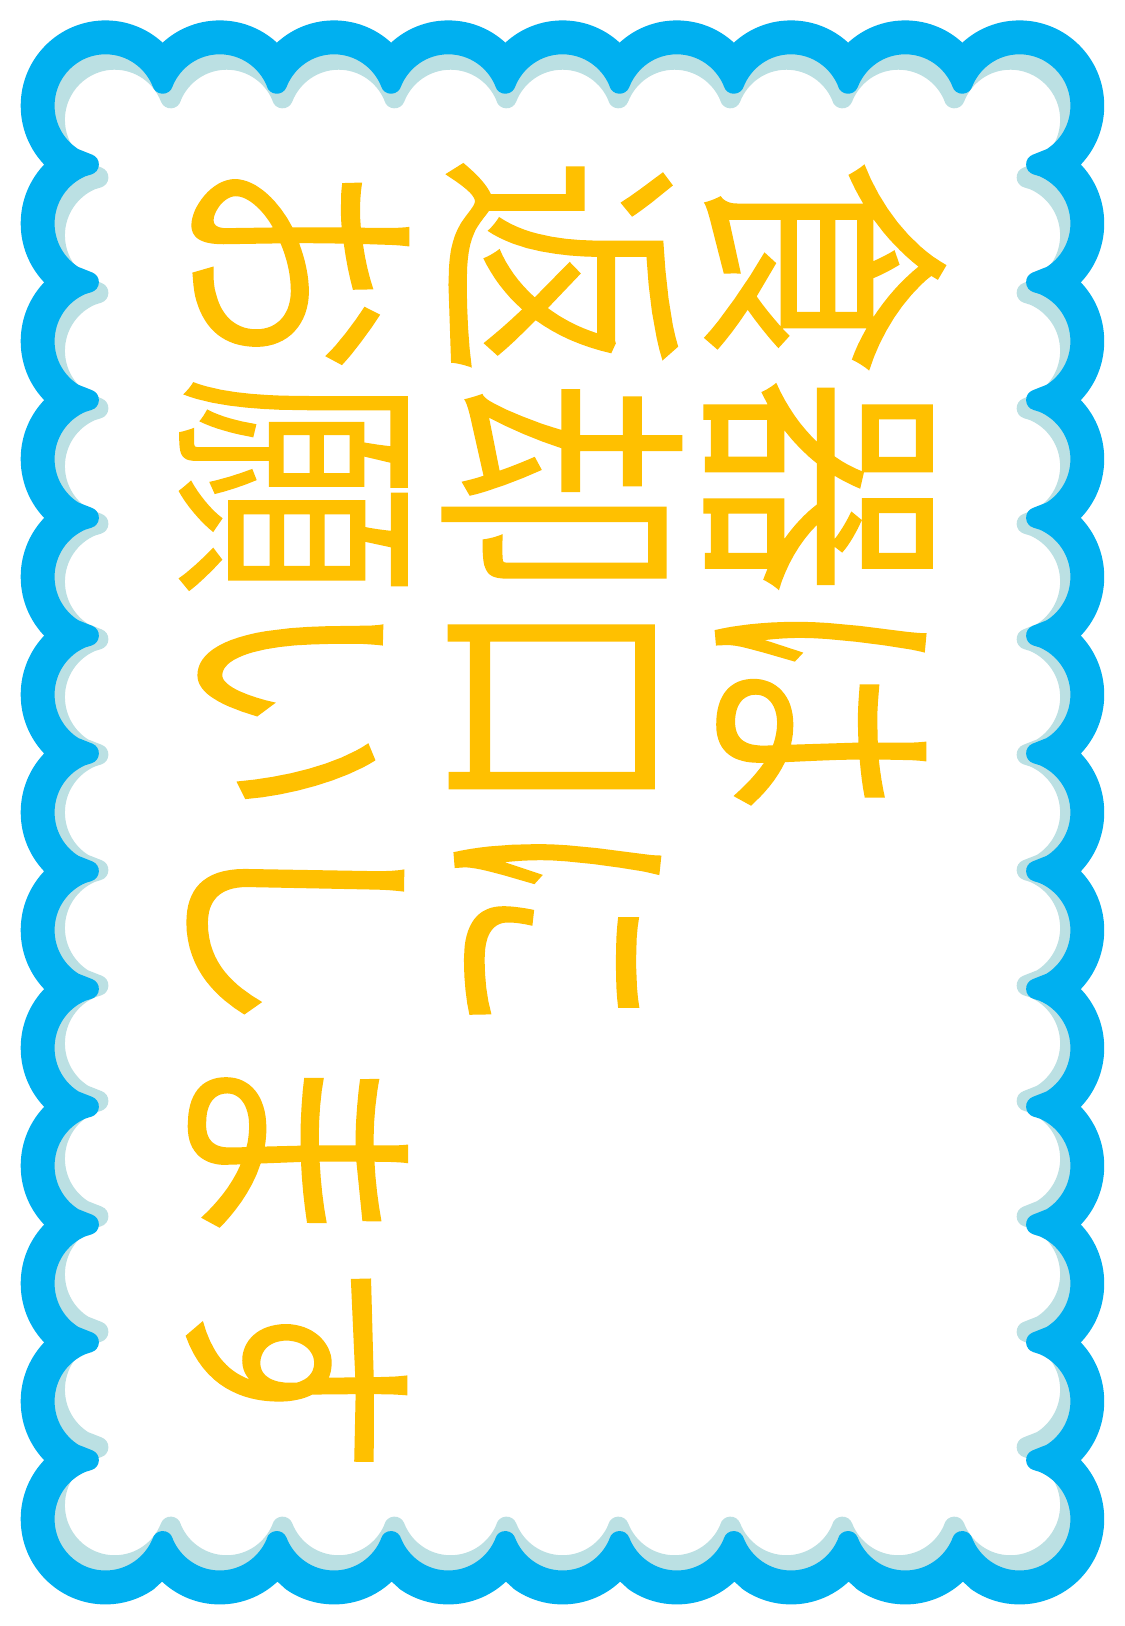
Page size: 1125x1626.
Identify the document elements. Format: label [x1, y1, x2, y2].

text_box [1024, 1235, 1078, 1339]
text_box [47, 1113, 101, 1222]
text_box [1024, 633, 1078, 991]
text_box [47, 633, 101, 991]
text_box [29, 28, 1096, 1597]
text_box [965, 46, 1078, 147]
text_box [1024, 518, 1078, 630]
text_box [965, 1478, 1078, 1578]
text_box [47, 46, 160, 147]
text_box [47, 402, 101, 510]
text_box [47, 1478, 160, 1578]
text_box [47, 518, 101, 631]
text_box [1024, 169, 1078, 267]
text_box [1024, 1356, 1078, 1455]
text_box [47, 992, 101, 1106]
text_box [161, 46, 964, 101]
text_box [47, 286, 101, 389]
text_box [47, 169, 101, 267]
text_box [161, 1524, 964, 1578]
text_box [1024, 1113, 1078, 1222]
text_box [47, 1235, 101, 1339]
text_box [1024, 992, 1078, 1106]
text_box [1024, 286, 1078, 389]
text_box [47, 1356, 101, 1455]
text_box [1024, 402, 1078, 510]
